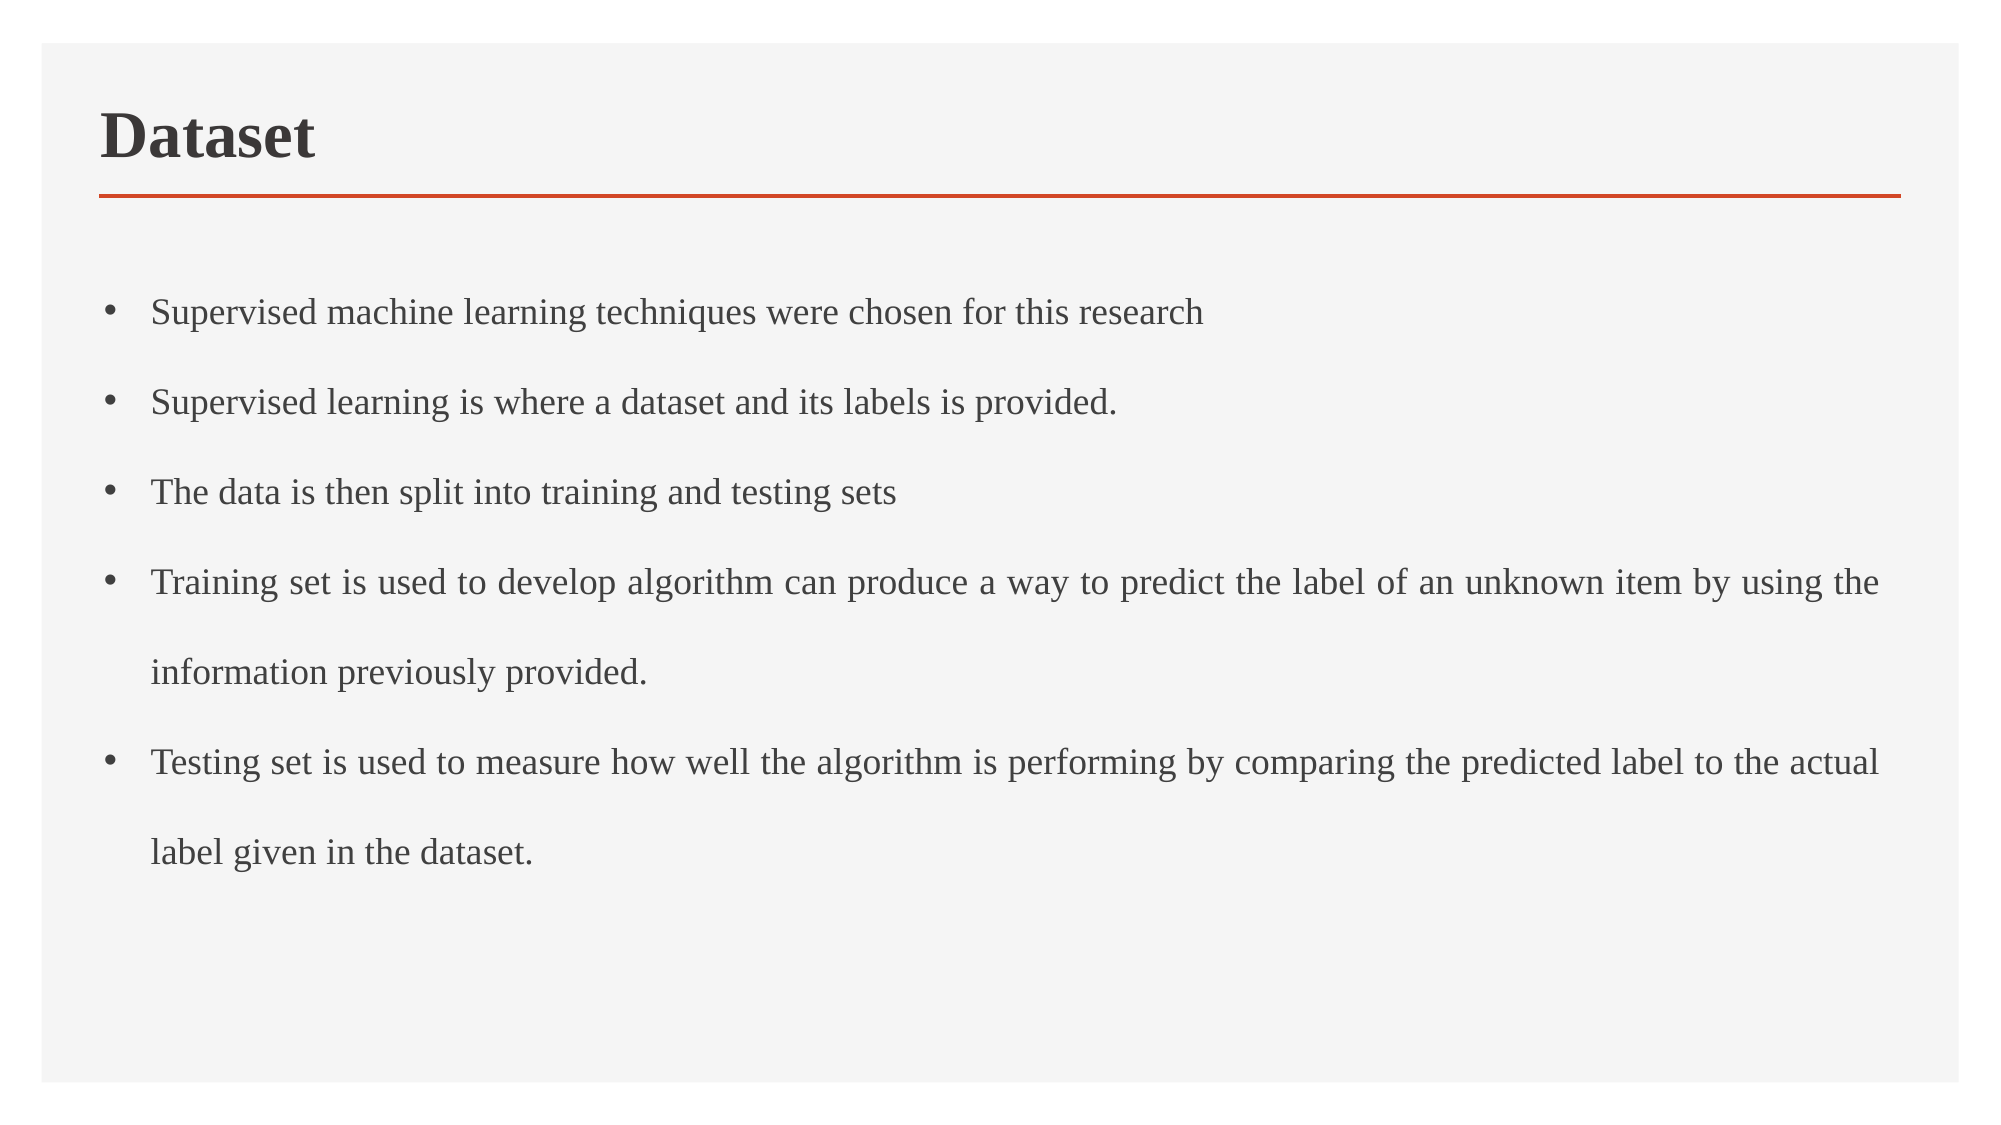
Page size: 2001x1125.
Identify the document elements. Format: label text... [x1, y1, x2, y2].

title Dataset [85, 73, 1214, 179]
list Supervised machine learning techniques were chosen for this research Supervised learning is where a dataset and its labels is provided. The data is then split into training and testing sets Training set is used to develop algorithm can produce a way to predict the label of an unknown item by using the information previously provided. Testing set is used to measure how well the algorithm is performing by comparing the predicted label to the actual label given in the dataset. [88, 234, 1898, 1052]
